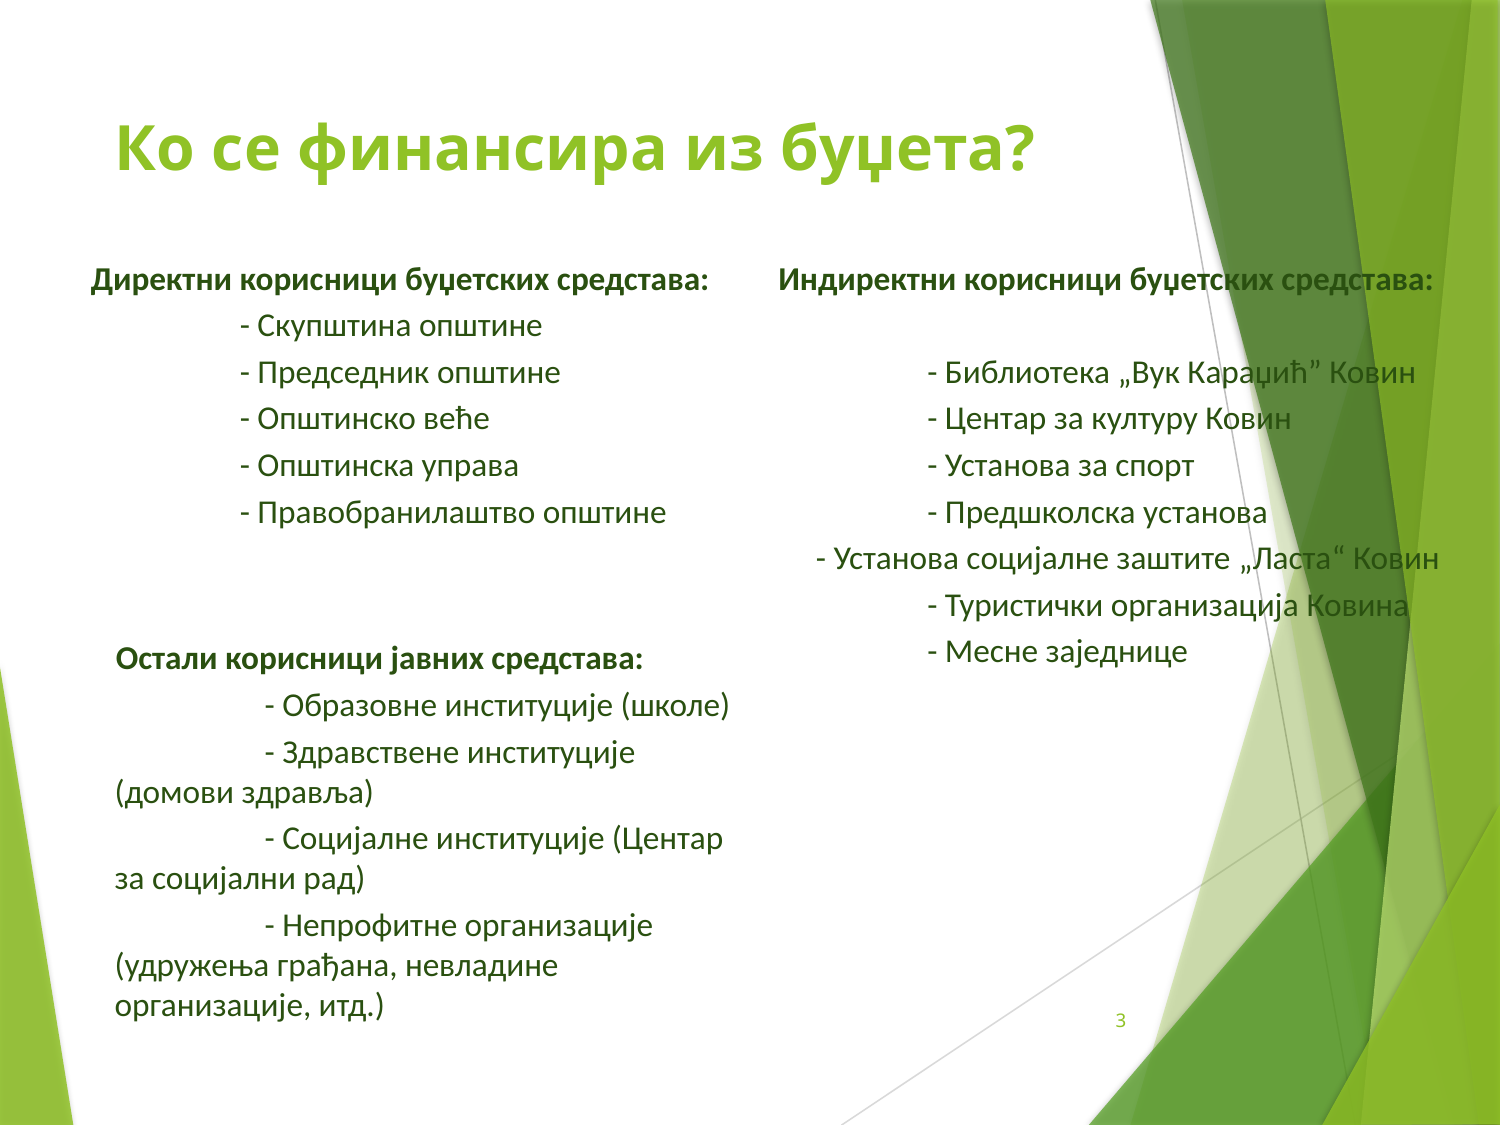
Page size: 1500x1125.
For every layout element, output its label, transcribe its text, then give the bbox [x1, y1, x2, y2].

title Ко се финансира из буџета? [99, 99, 1142, 317]
slide_number 3 [1057, 1010, 1142, 1051]
text_box Директни корисници буџетских средстава: - Скупштина општине - Председник општине - Општинско веће - Општинска управа - Правобранилаштво општине [74, 249, 738, 669]
text_box Индиректни корисници буџетских средстава: - Библиотека „Вук Караџић” Ковин - Центар за културу Ковин - Установа за спорт - Предшколска установа - Установа социјалне заштите „Ласта“ Ковин - Туристички организација Ковина - Месне заједнице [762, 249, 1459, 1010]
text_box Остали корисници јавних средстава: - Образовне институције (школе) - Здравствене институције (домови здравља) - Социјалне институције (Центар за социјални рад) - Непрофитне организације (удружења грађана, невладине организације, итд.) [99, 629, 763, 1022]
